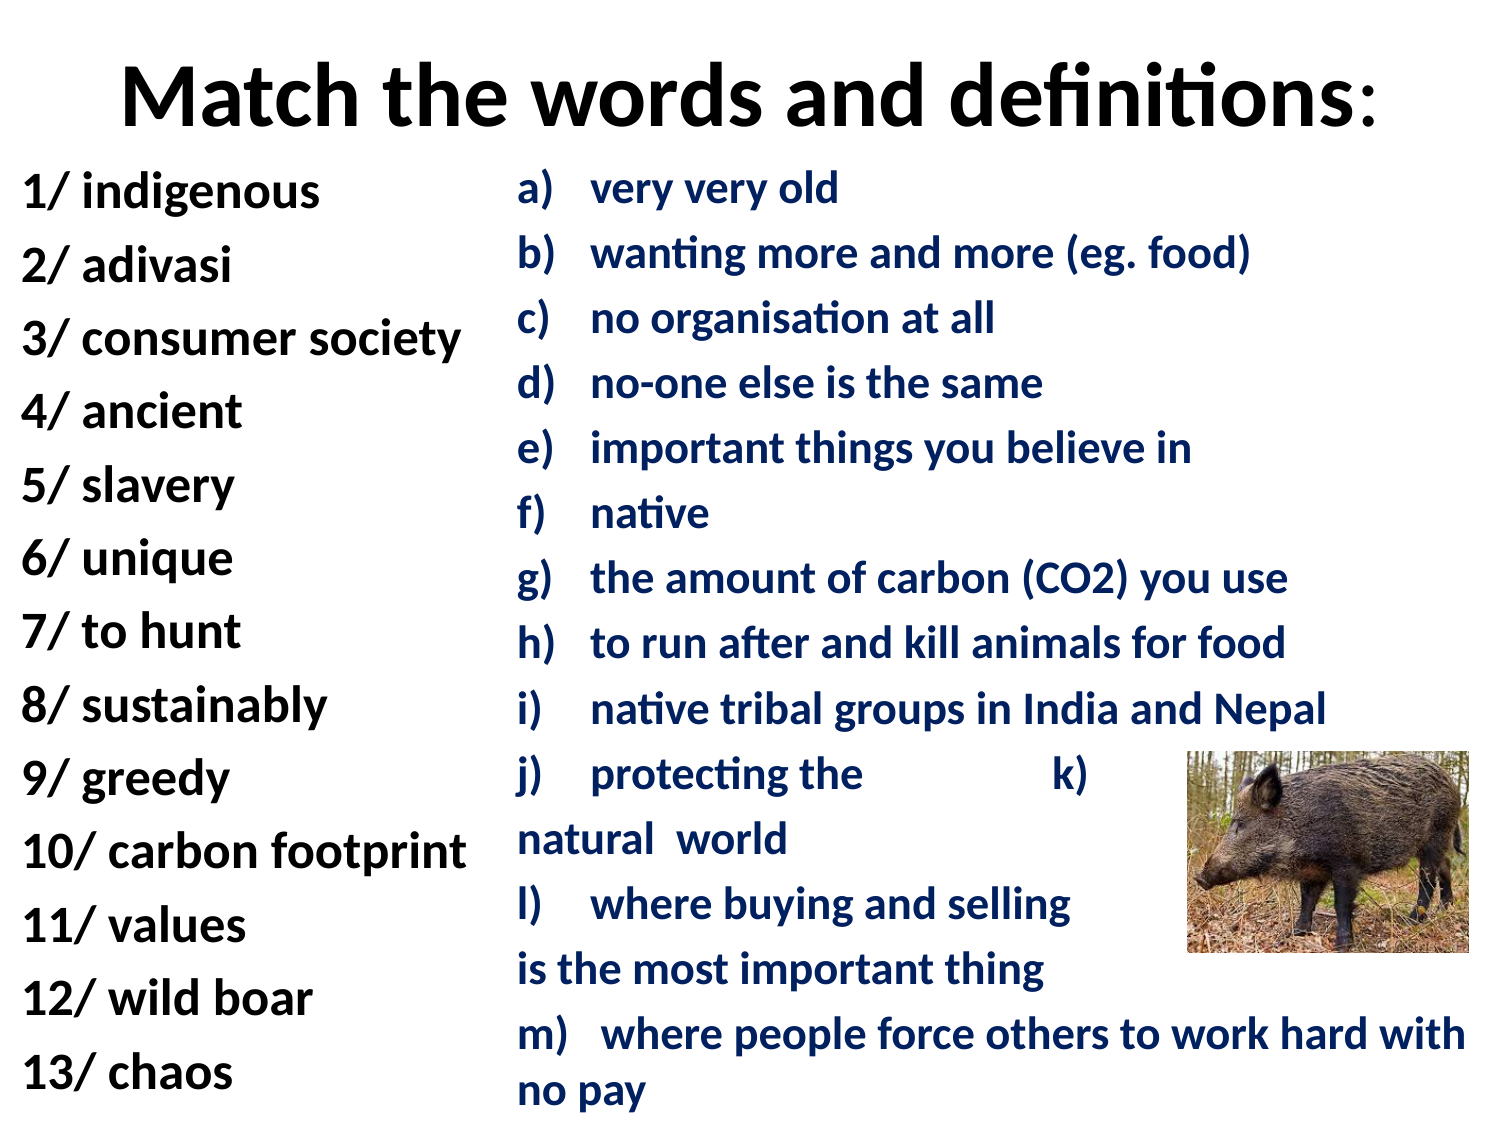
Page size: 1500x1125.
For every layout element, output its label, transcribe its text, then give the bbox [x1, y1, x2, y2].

list very very old wanting more and more (eg. food) no organisation at all no-one else is the same important things you believe in native the amount of carbon (CO2) you use to run after and kill animals for food native tribal groups in India and Nepal protecting the k) natural world where buying and selling is the most important thing m) where people force others to work hard with no pay [501, 149, 1500, 1125]
list 1/ indigenous 2/ adivasi 3/ consumer society 4/ ancient 5/ slavery 6/ unique 7/ to hunt 8/ sustainably 9/ greedy 10/ carbon footprint 11/ values 12/ wild boar 13/ chaos [5, 149, 501, 1125]
title Match the words and definitions: [75, 19, 1425, 149]
picture [1186, 751, 1469, 953]
